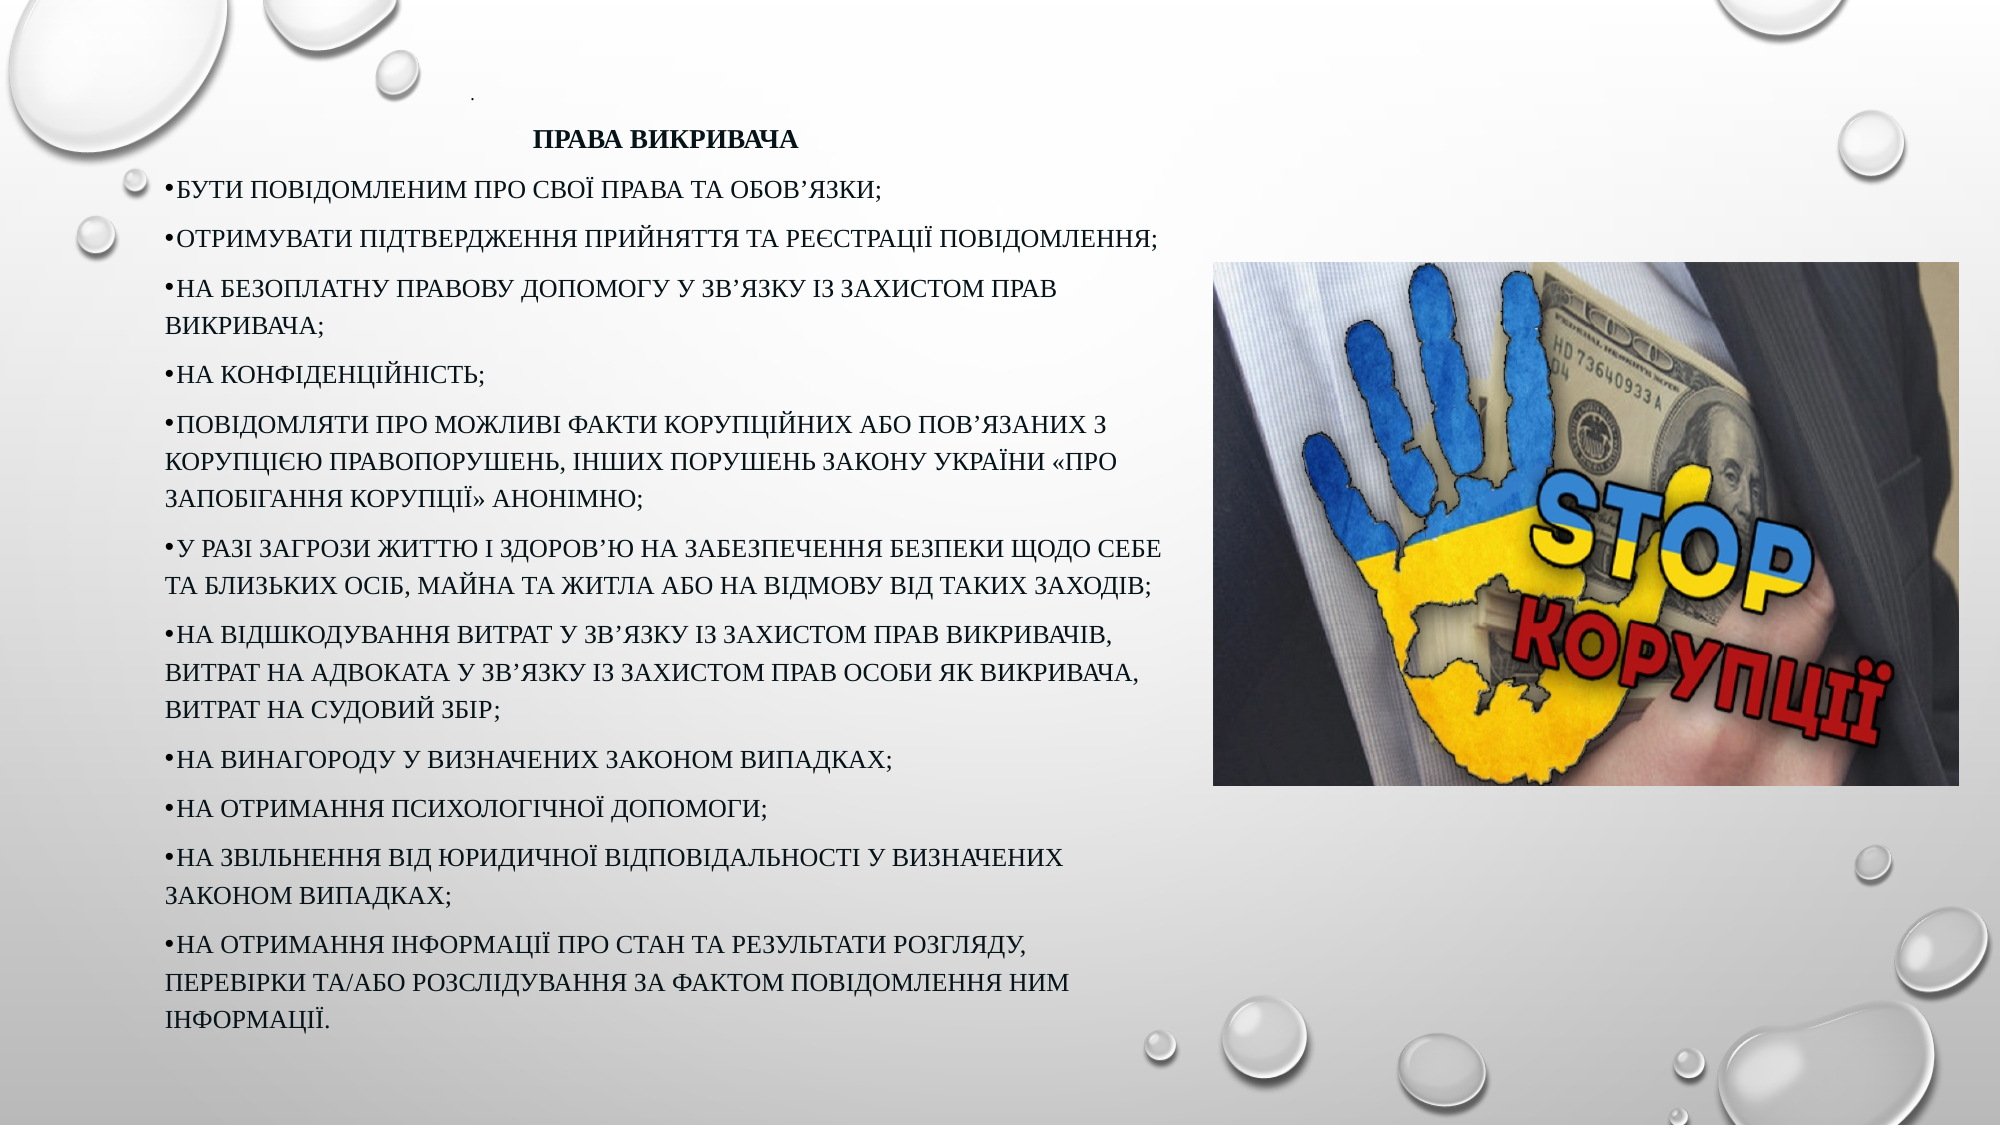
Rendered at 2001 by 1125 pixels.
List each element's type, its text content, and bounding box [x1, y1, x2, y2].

picture [0, 0, 2000, 1125]
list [1213, 261, 1959, 786]
title . [149, 99, 796, 107]
list права викривача бути повідомленим про свої права та обов’язки; отримувати підтвердження прийняття та реєстрації повідомлення; на безоплатну правову допомогу у зв’язку із захистом прав викривача; на конфіденційність; повідомляти про можливі факти корупційних або пов’язаних з корупцією правопорушень, інших порушень Закону України «Про запобігання корупції» анонімно; у разі загрози життю і здоров’ю на забезпечення безпеки щодо себе та близьких осіб, майна та житла або на відмову від таких заходів; на відшкодування витрат у зв’язку із захистом прав викривачів, витрат на адвоката у зв’язку із захистом прав особи як викривача, витрат на судовий збір; на винагороду у визначених законом випадках; на отримання психологічної допомоги; на звільнення від юридичної відповідальності у визначених законом випадках; на отримання інформації про стан та результати розгляду, перевірки та/або розслідування за фактом повідомлення ним інформації. [149, 107, 1183, 1059]
